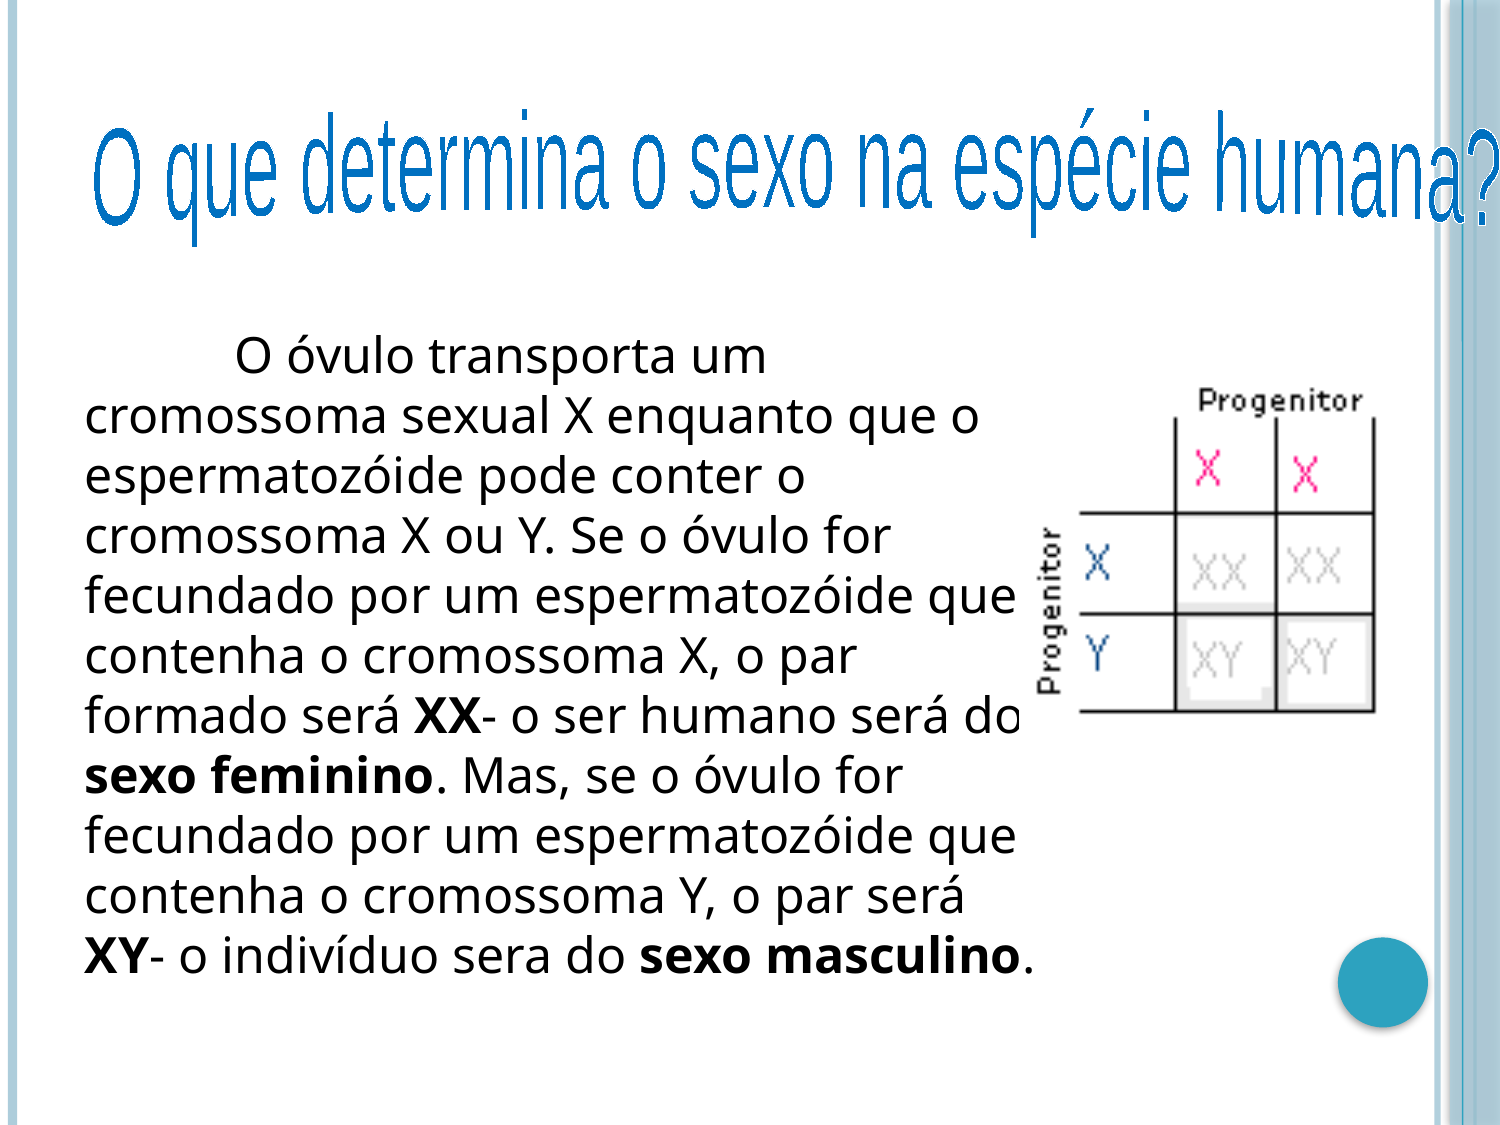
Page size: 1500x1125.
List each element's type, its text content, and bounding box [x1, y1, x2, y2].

text_box O óvulo transporta um cromossoma sexual X enquanto que o espermatozóide pode conter o cromossoma X ou Y. Se o óvulo for fecundado por um espermatozóide que contenha o cromossoma X, o par formado será XX- o ser humano será do sexo feminino. Mas, se o óvulo for fecundado por um espermatozóide que contenha o cromossoma Y, o par será XY- o indivíduo sera do sexo masculino. [70, 316, 1055, 992]
picture [1018, 386, 1422, 802]
